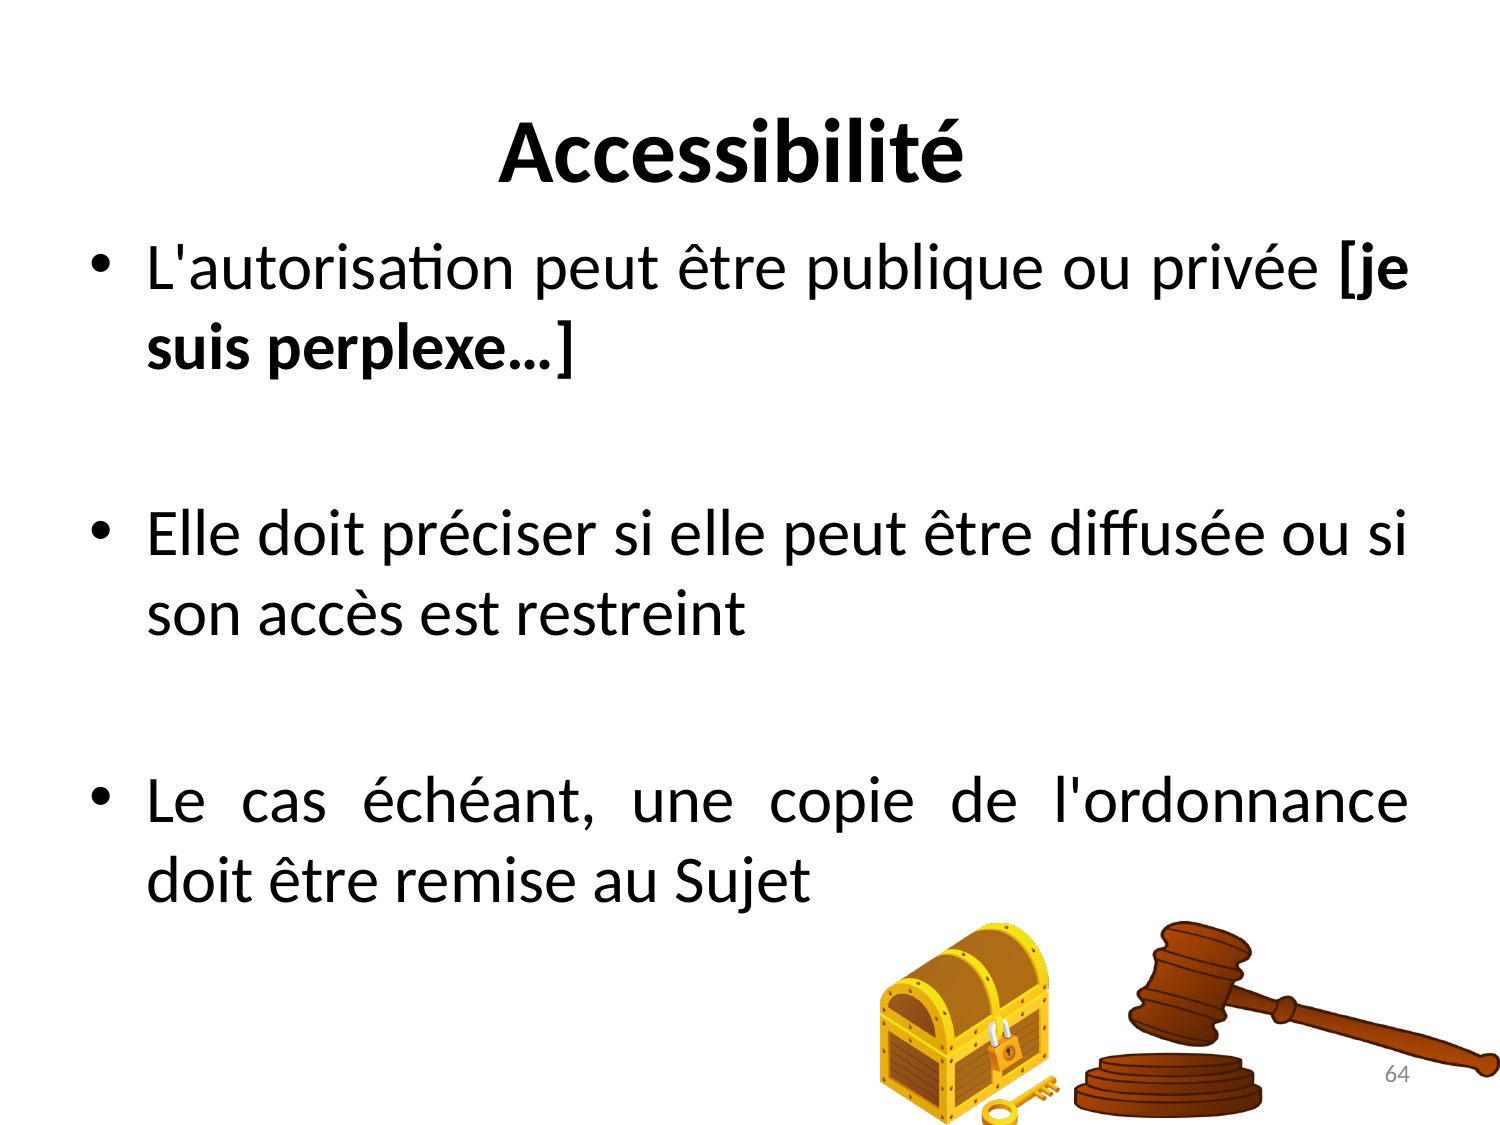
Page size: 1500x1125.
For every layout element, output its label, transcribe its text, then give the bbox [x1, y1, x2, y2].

title Accessibilité [57, 52, 1408, 240]
text_box L'autorisation peut être publique ou privée [je suis perplexe…] Elle doit préciser si elle peut être diffusée ou si son accès est restreint Le cas échéant, une copie de l'ordonnance doit être remise au Sujet [74, 215, 1425, 986]
picture [864, 921, 1500, 1125]
